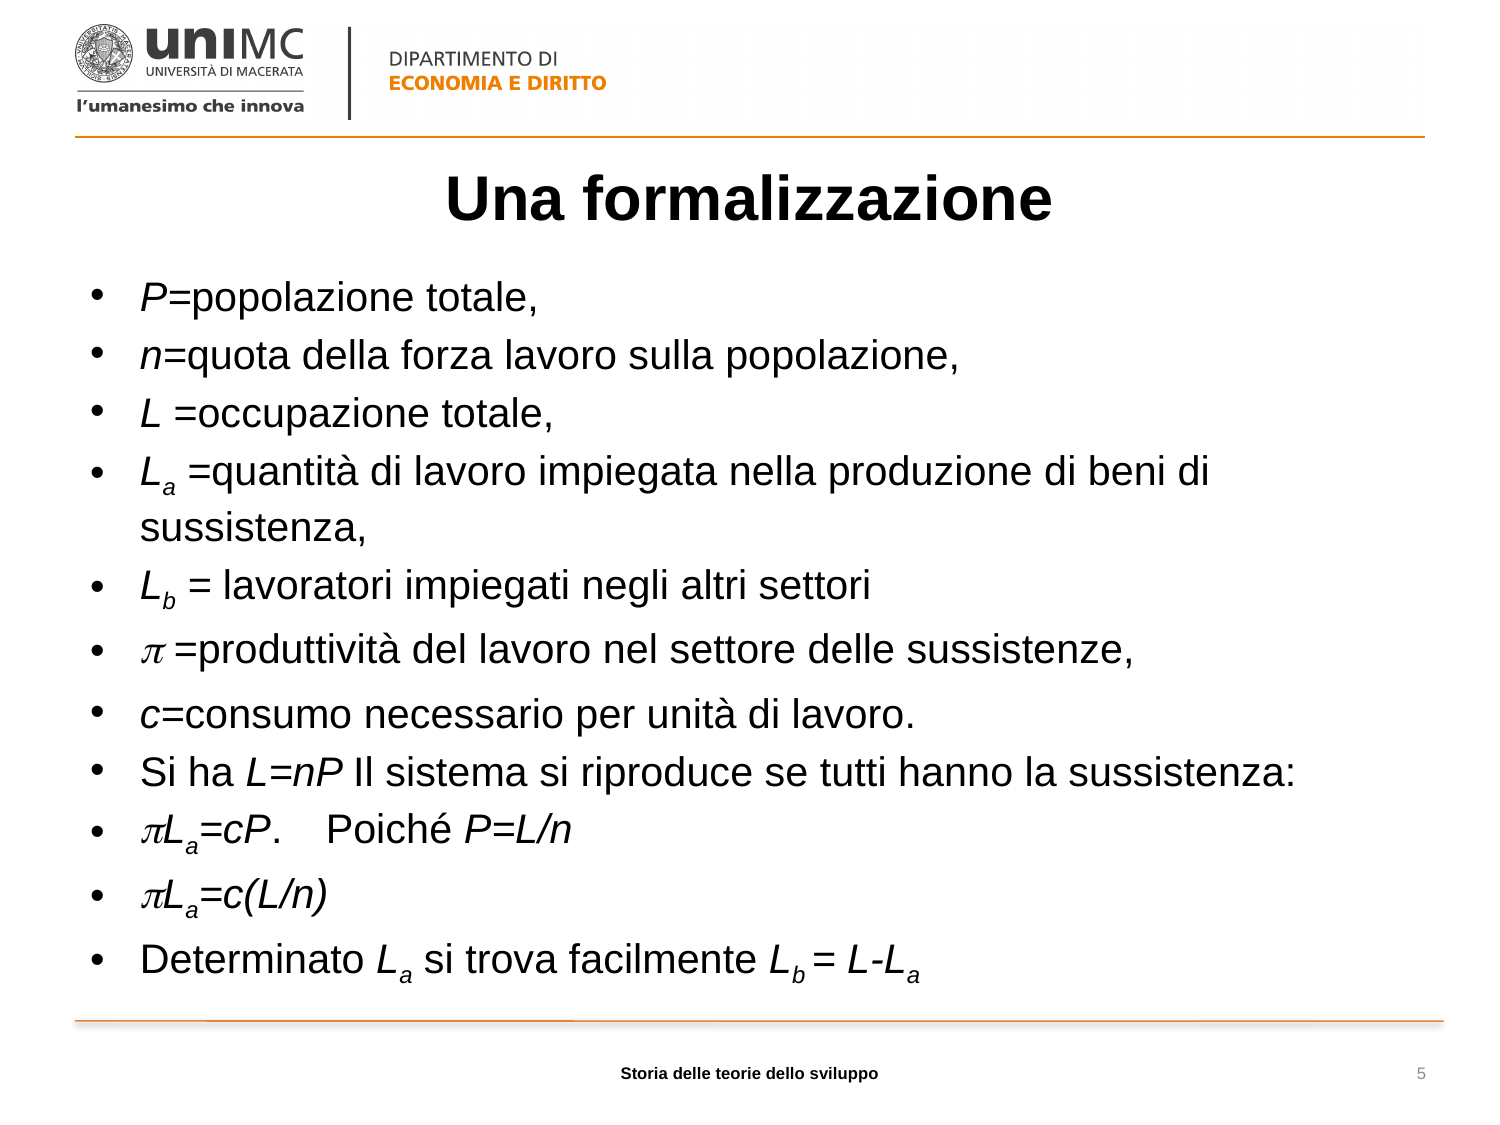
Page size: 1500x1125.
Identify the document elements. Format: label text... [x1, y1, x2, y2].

picture [75, 24, 1425, 138]
title Una formalizzazione [75, 149, 1425, 241]
footer Storia delle teorie dello sviluppo [512, 1042, 988, 1103]
slide_number 5 [1091, 1042, 1442, 1103]
list P=popolazione totale, n=quota della forza lavoro sulla popolazione, L =occupazione totale, La =quantità di lavoro impiegata nella produzione di beni di sussistenza, Lb = lavoratori impiegati negli altri settori  =produttività del lavoro nel settore delle sussistenze, c=consumo necessario per unità di lavoro. Si ha L=nP Il sistema si riproduce se tutti hanno la sussistenza: La=cP. Poiché P=L/n La=c(L/n) Determinato La si trova facilmente Lb = L-La [75, 262, 1425, 1005]
